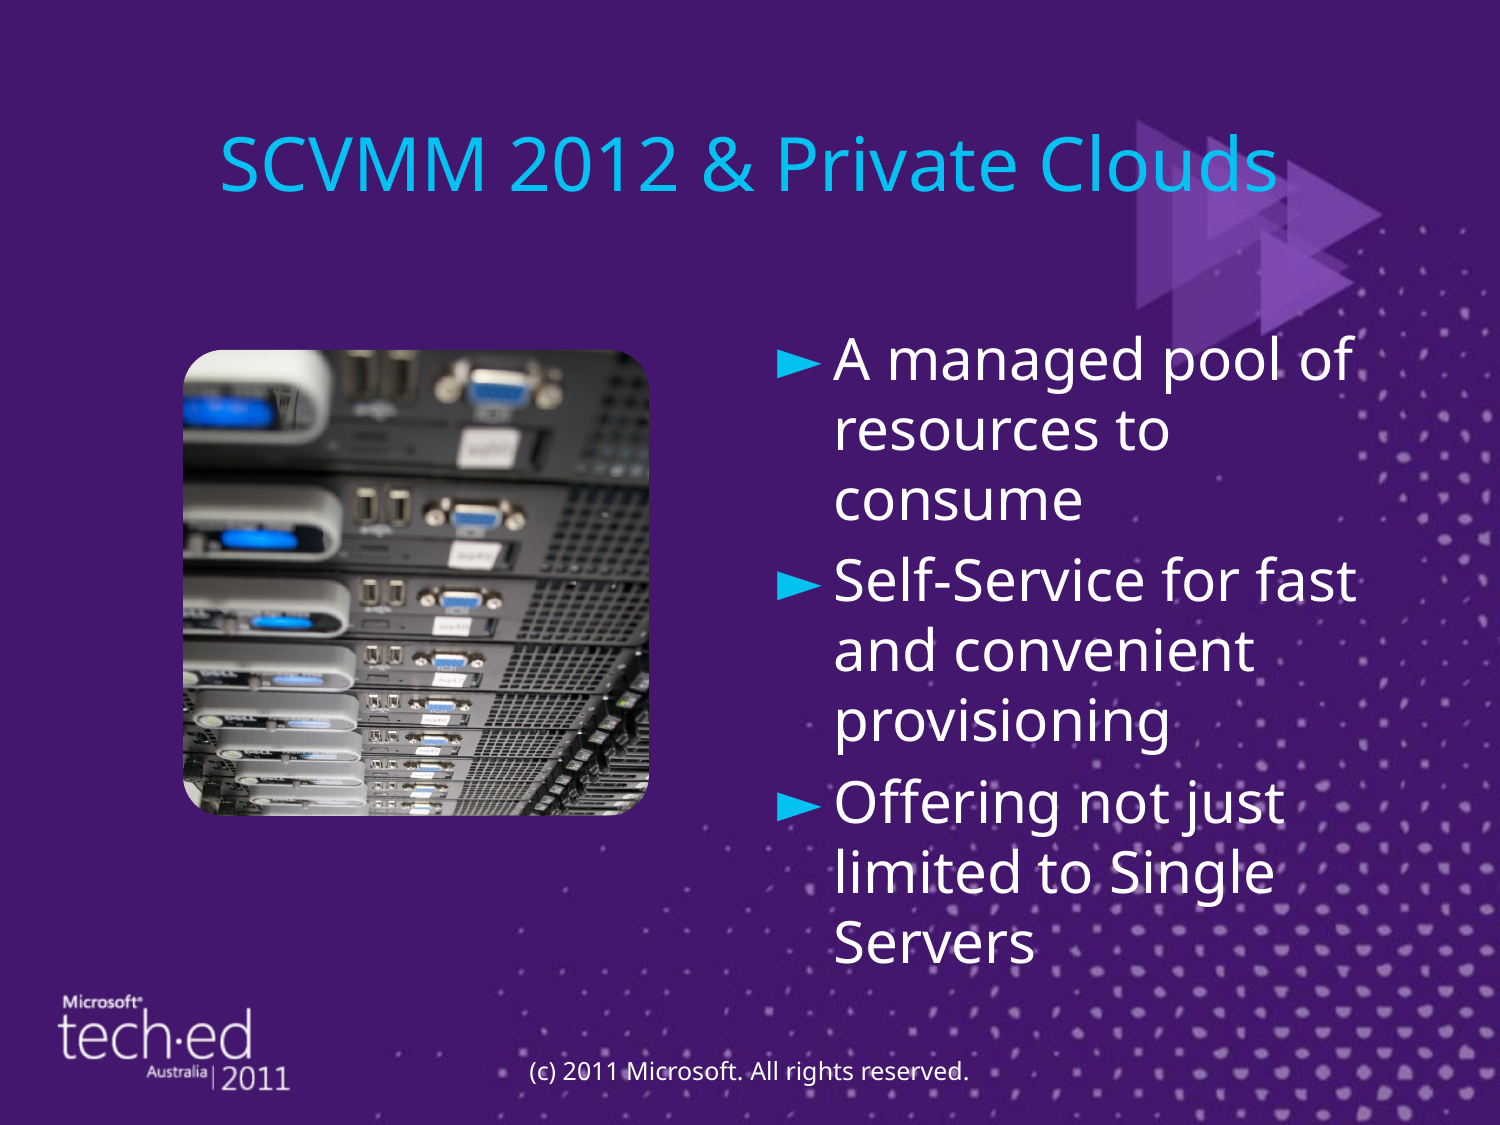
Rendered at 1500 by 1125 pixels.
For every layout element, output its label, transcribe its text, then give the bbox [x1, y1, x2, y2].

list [182, 349, 650, 816]
list A managed pool of resources to consume Self-Service for fast and convenient provisioning Offering not just limited to Single Servers [762, 314, 1425, 1005]
picture [0, 0, 1500, 1125]
footer (c) 2011 Microsoft. All rights reserved. [512, 1042, 988, 1103]
title SCVMM 2012 & Private Clouds [75, 67, 1425, 256]
